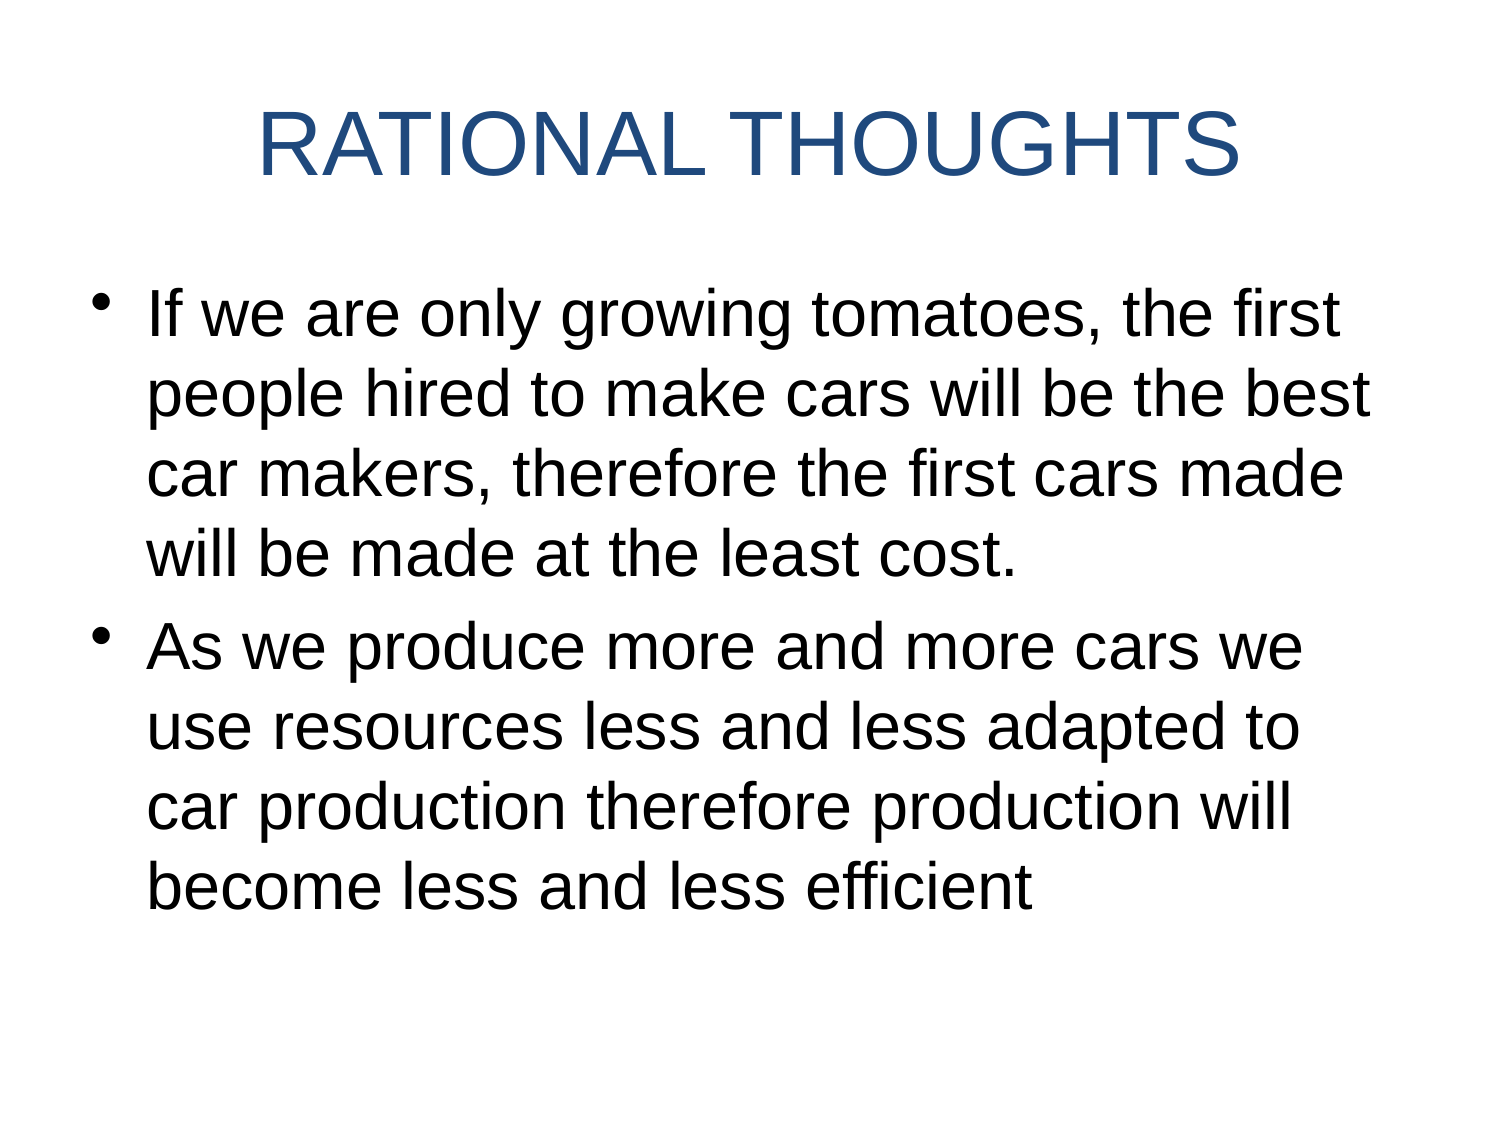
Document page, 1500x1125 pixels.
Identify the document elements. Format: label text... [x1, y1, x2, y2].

list If we are only growing tomatoes, the first people hired to make cars will be the best car makers, therefore the first cars made will be made at the least cost. As we produce more and more cars we use resources less and less adapted to car production therefore production will become less and less efficient [75, 262, 1425, 1005]
title RATIONAL THOUGHTS [75, 45, 1425, 233]
